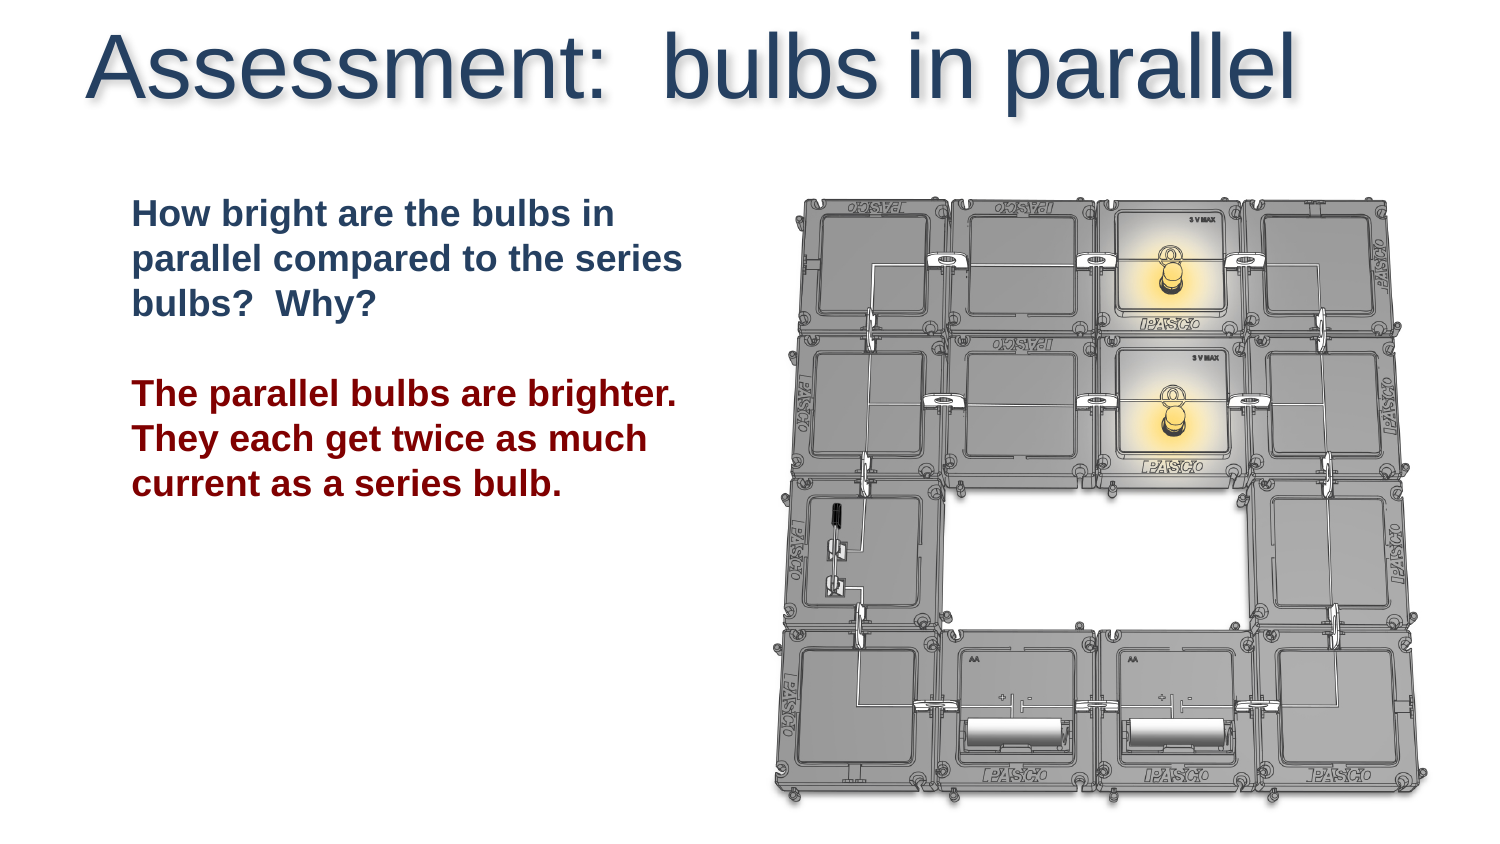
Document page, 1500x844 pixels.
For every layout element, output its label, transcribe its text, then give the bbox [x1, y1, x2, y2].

text_box Assessment: bulbs in parallel [70, 0, 1421, 206]
picture [761, 181, 1437, 818]
text_box How bright are the bulbs in parallel compared to the series bulbs? Why? The parallel bulbs are brighter. They each get twice as much current as a series bulb. [116, 181, 760, 512]
